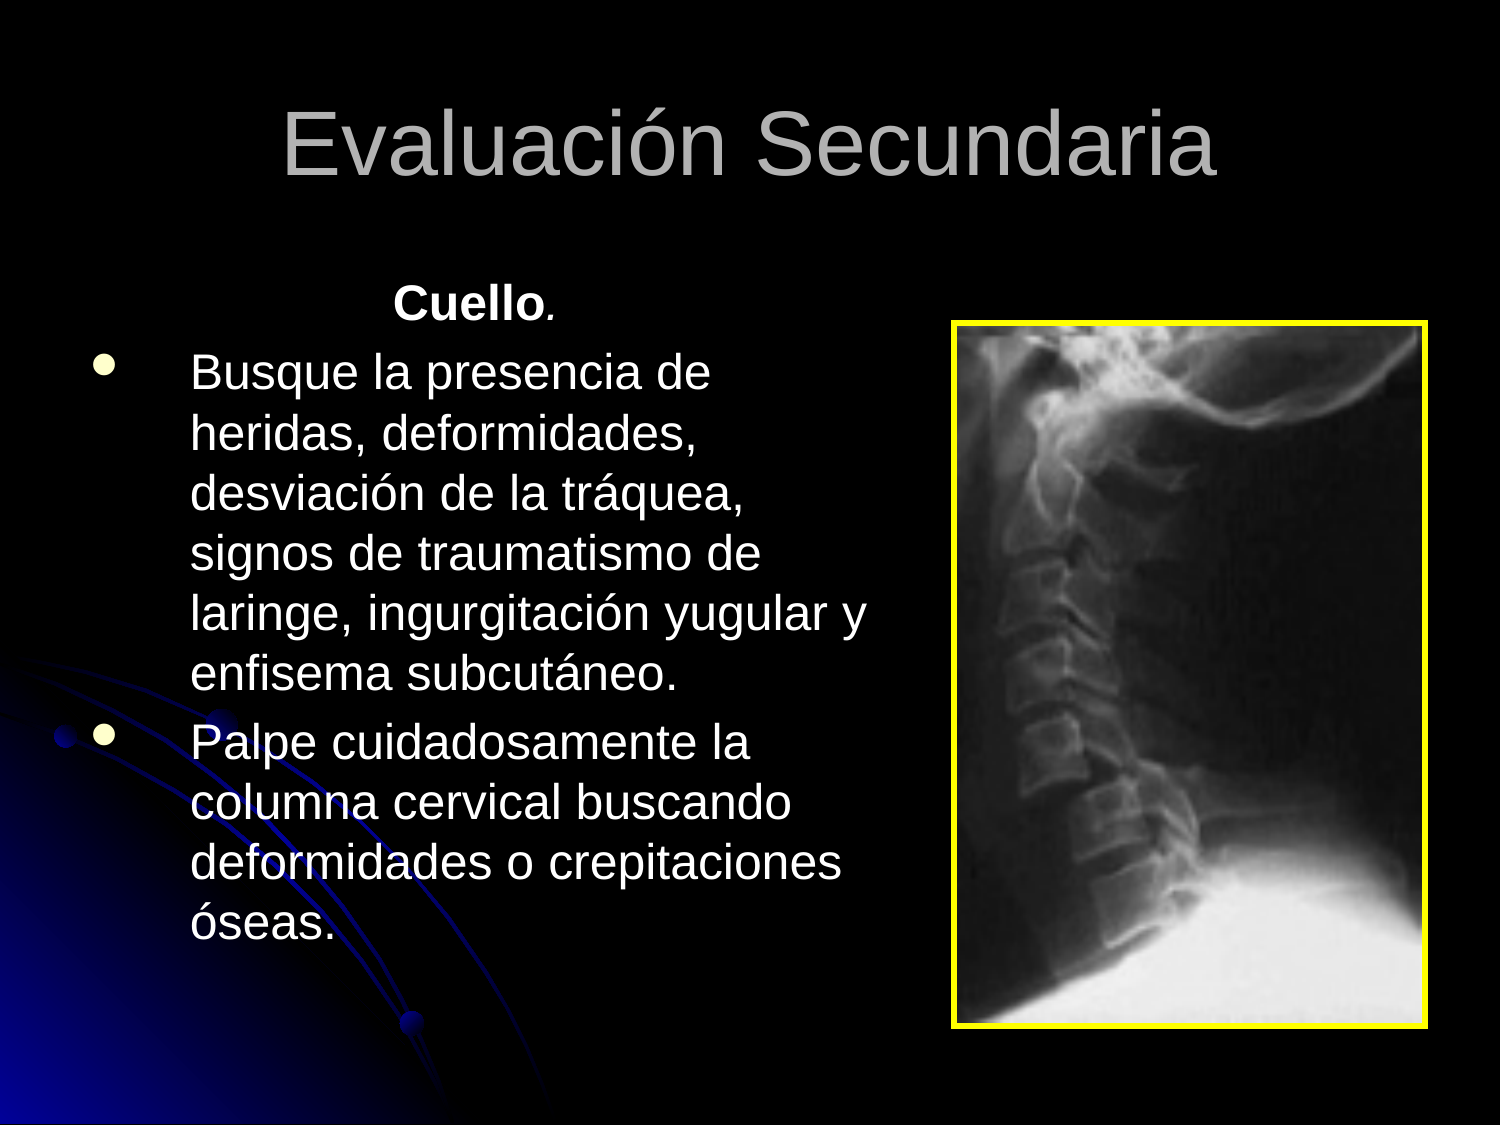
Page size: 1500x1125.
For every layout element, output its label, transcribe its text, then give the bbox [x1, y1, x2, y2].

list Cuello. Busque la presencia de heridas, deformidades, desviación de la tráquea, signos de traumatismo de laringe, ingurgitación yugular y enfisema subcutáneo. Palpe cuidadosamente la columna cervical buscando deformidades o crepitaciones óseas. [74, 262, 892, 1006]
title Evaluación Secundaria [74, 45, 1426, 233]
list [957, 325, 1423, 1024]
